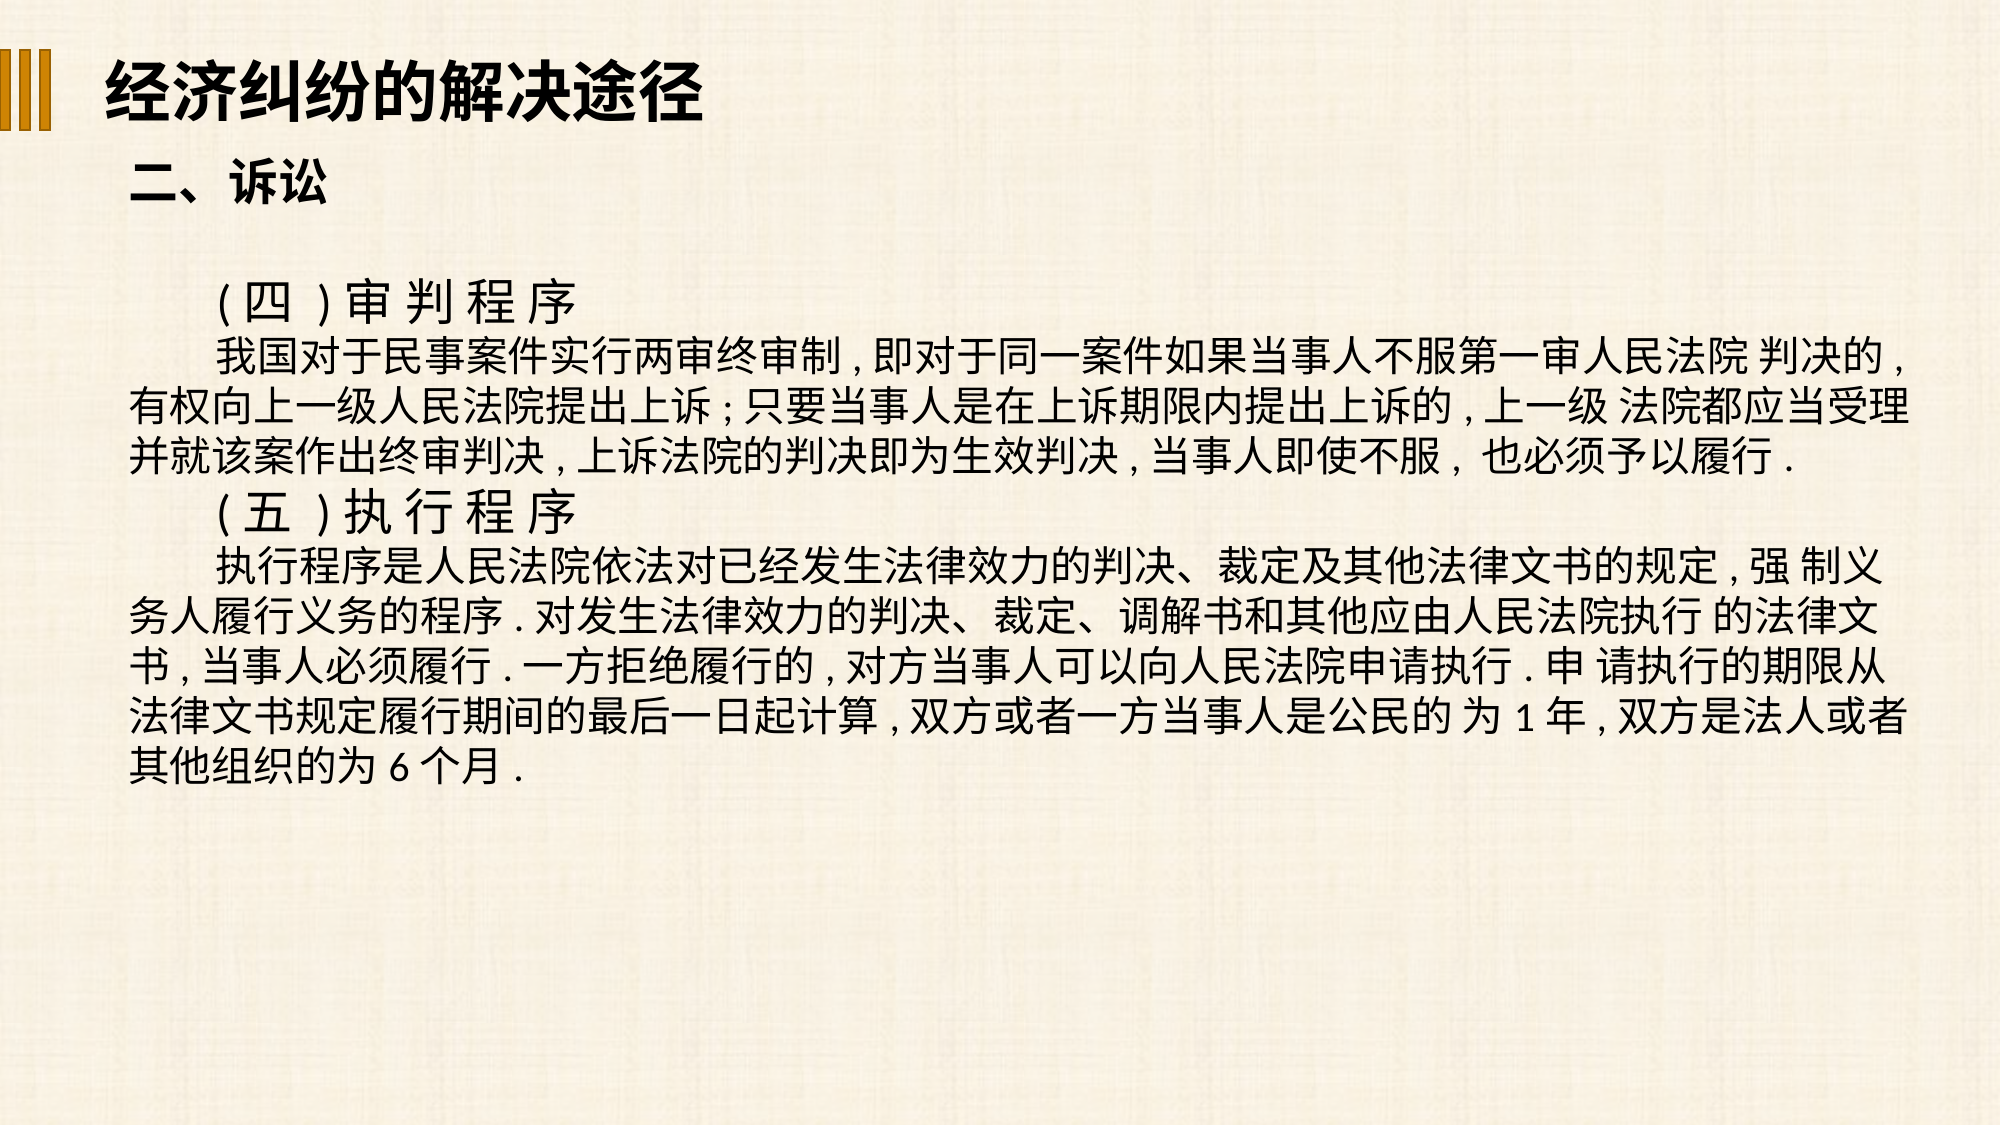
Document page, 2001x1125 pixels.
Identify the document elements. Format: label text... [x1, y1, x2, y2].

text_box 经济纠纷的解决途径 [89, 41, 1287, 137]
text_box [0, 49, 50, 131]
text_box 二、诉讼 (四 )审 判 程 序 我国对于民事案件实行两审终审制,即对于同一案件如果当事人不服第一审人民法院 判决的,有权向上一级人民法院提出上诉;只要当事人是在上诉期限内提出上诉的,上一级 法院都应当受理并就该案作出终审判决,上诉法院的判决即为生效判决,当事人即使不服, 也必须予以履行. (五 )执 行 程 序 执行程序是人民法院依法对已经发生法律效力的判决、裁定及其他法律文书的规定,强 制义务人履行义务的程序.对发生法律效力的判决、裁定、调解书和其他应由人民法院执行 的法律文书,当事人必须履行.一方拒绝履行的,对方当事人可以向人民法院申请执行.申 请执行的期限从法律文书规定履行期间的最后一日起计算,双方或者一方当事人是公民的 为1年,双方是法人或者其他组织的为6个月. [113, 142, 1930, 848]
